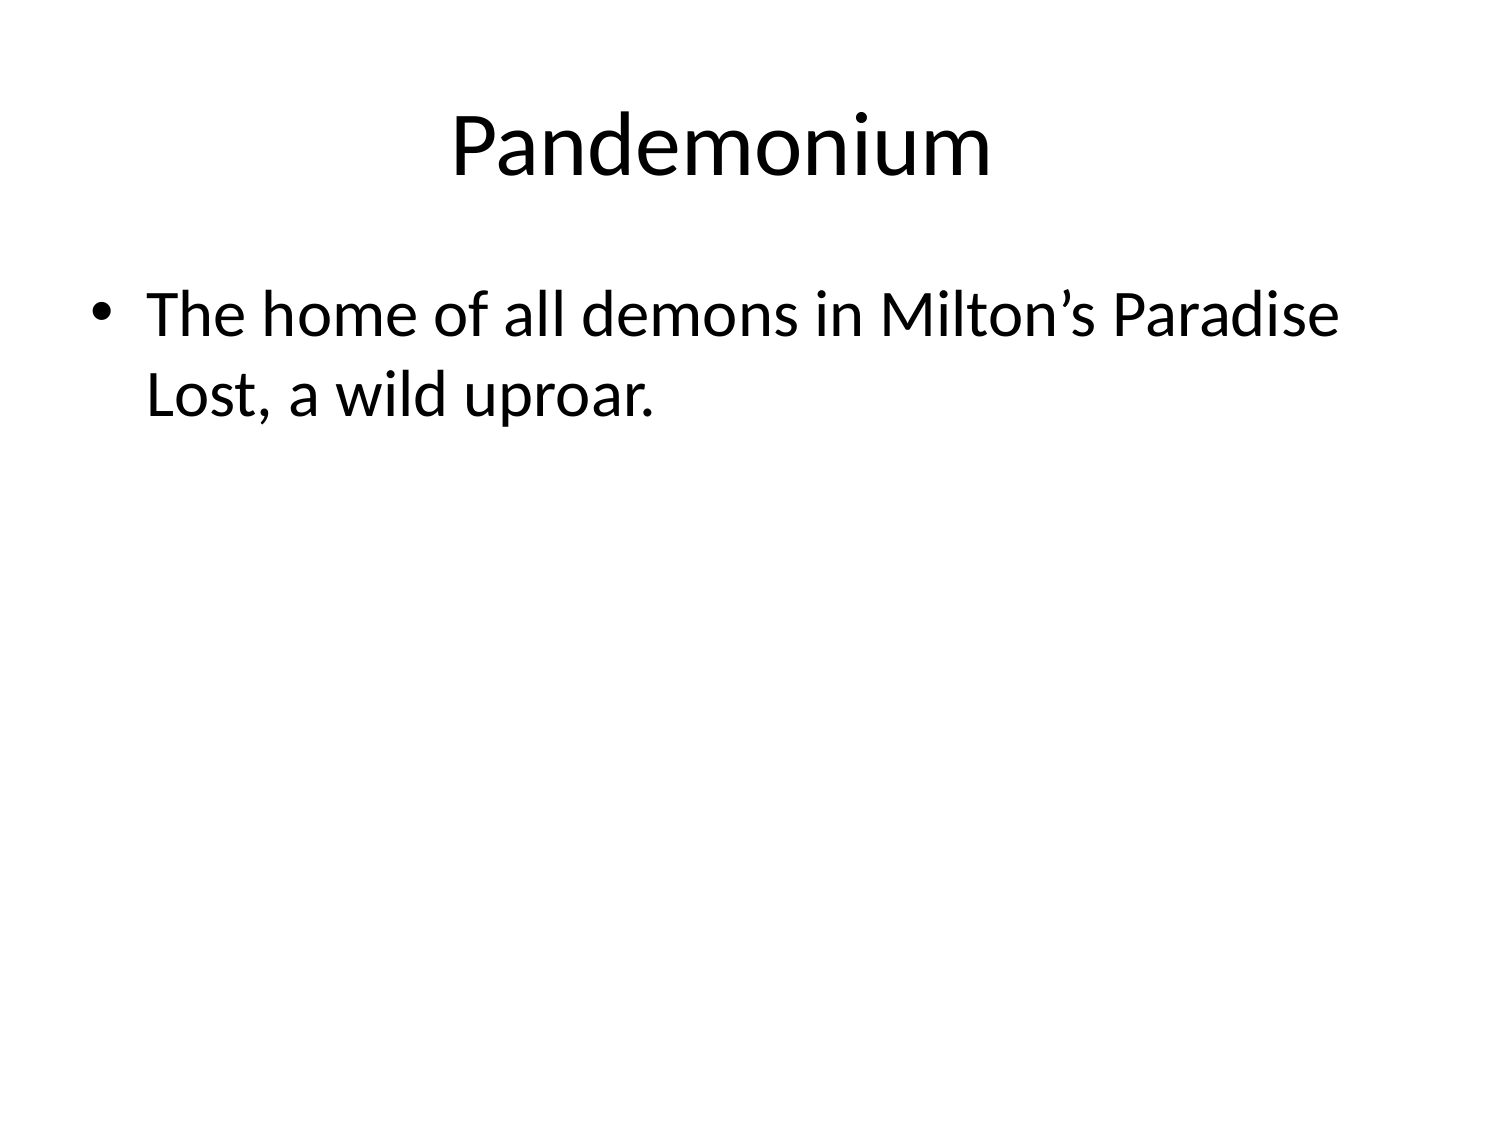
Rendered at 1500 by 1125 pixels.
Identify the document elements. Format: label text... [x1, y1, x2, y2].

list The home of all demons in Milton’s Paradise Lost, a wild uproar. [75, 262, 1425, 1005]
title Pandemonium [75, 45, 1425, 233]
